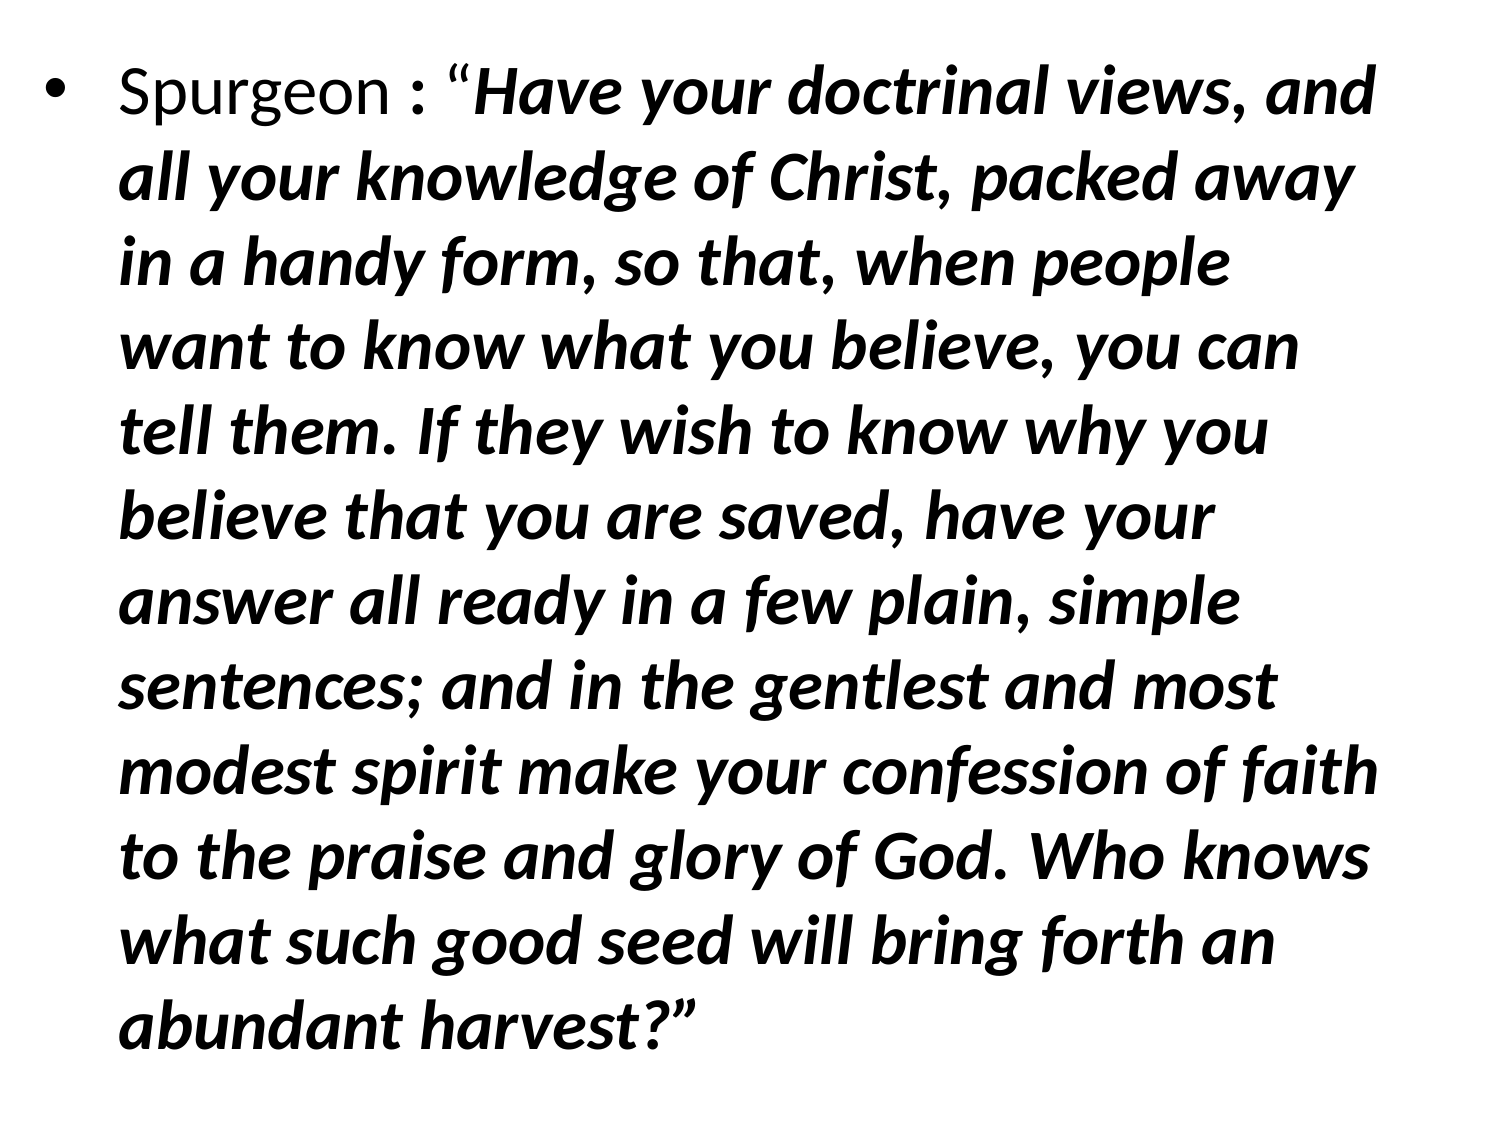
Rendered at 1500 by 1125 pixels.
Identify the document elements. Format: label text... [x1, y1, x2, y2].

text_box Spurgeon : “Have your doctrinal views, and all your knowledge of Christ, packed away in a handy form, so that, when people want to know what you believe, you can tell them. If they wish to know why you believe that you are saved, have your answer all ready in a few plain, simple sentences; and in the gentlest and most modest spirit make your confession of faith to the praise and glory of God. Who knows what such good seed will bring forth an abundant harvest?” [29, 36, 1409, 1071]
